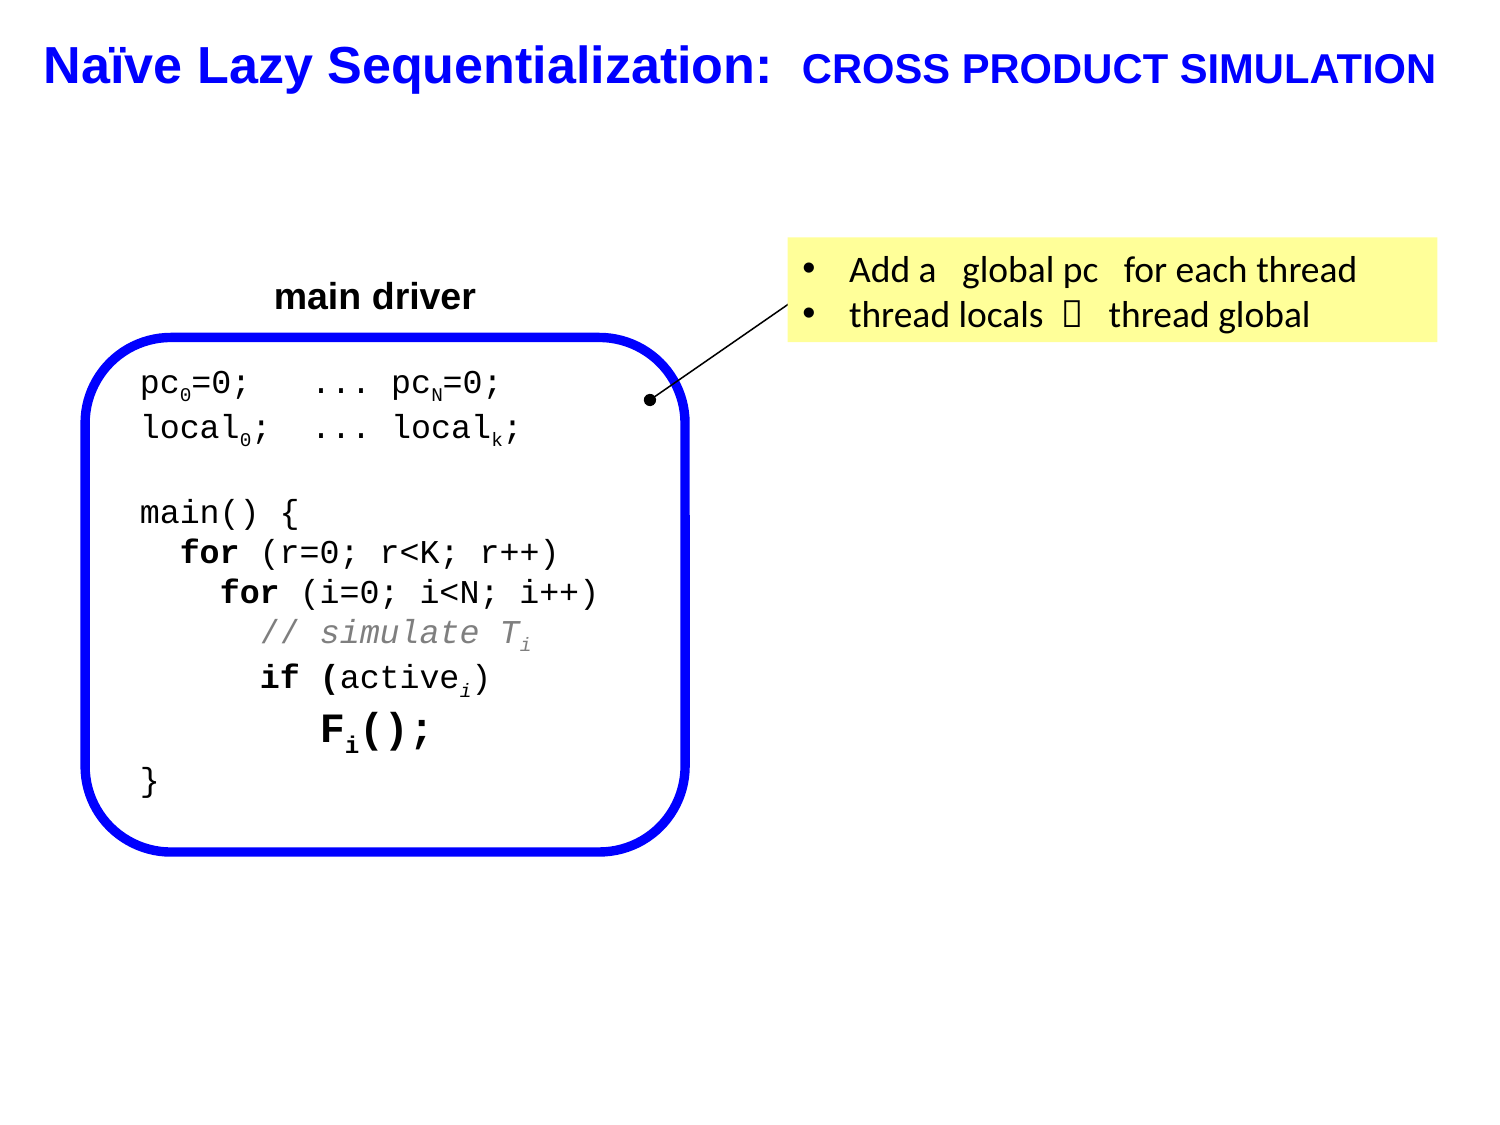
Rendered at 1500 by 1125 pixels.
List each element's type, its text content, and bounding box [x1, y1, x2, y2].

text_box [643, 304, 787, 407]
text_box Add a global pc for each thread thread locals  thread global [787, 237, 1438, 343]
text_box [83, 348, 678, 855]
title Naïve Lazy Sequentialization: CROSS PRODUCT SIMULATION [0, 0, 1500, 126]
text_box main driver [112, 264, 638, 324]
list [24, 160, 1476, 1099]
text_box pc0=0; ... pcN=0; local0; ... localk; main() { for (r=0; r<K; r++) for (i=0; i<N; i++) // simulate Ti if (activei) Fi(); } [124, 312, 725, 806]
